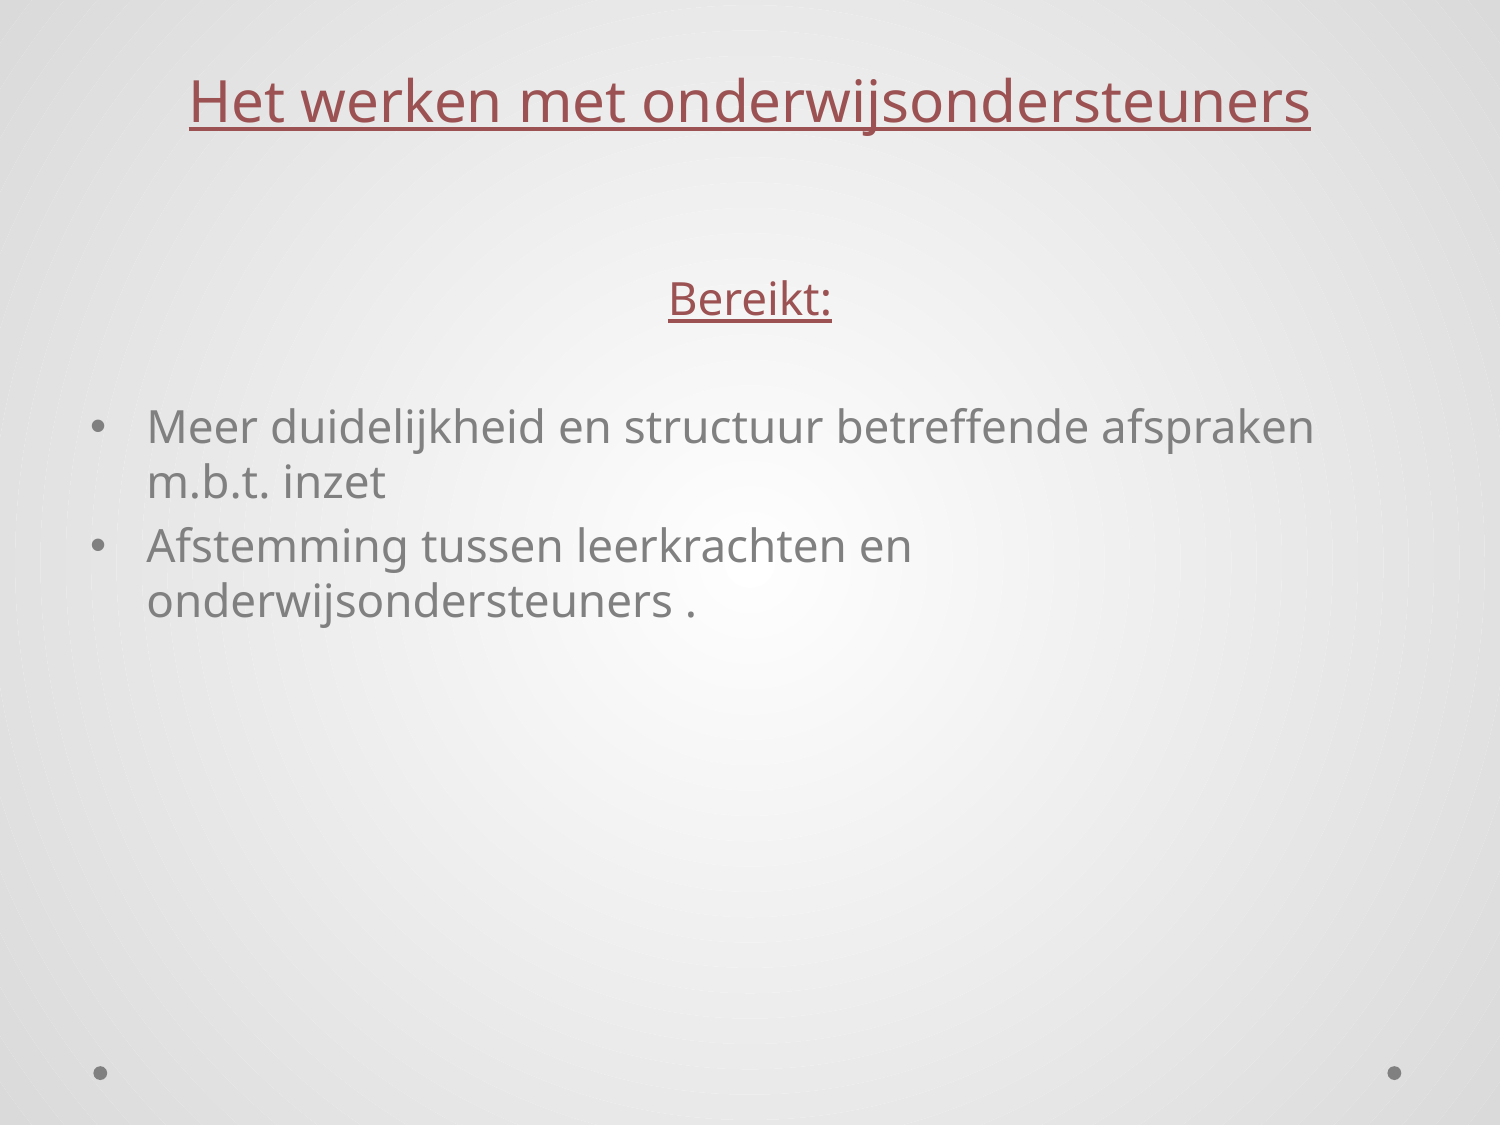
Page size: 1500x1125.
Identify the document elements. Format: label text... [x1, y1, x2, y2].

title Het werken met onderwijsondersteuners [75, 0, 1425, 262]
list Bereikt: Meer duidelijkheid en structuur betreffende afspraken m.b.t. inzet Afstemming tussen leerkrachten en onderwijsondersteuners . [75, 262, 1425, 1005]
